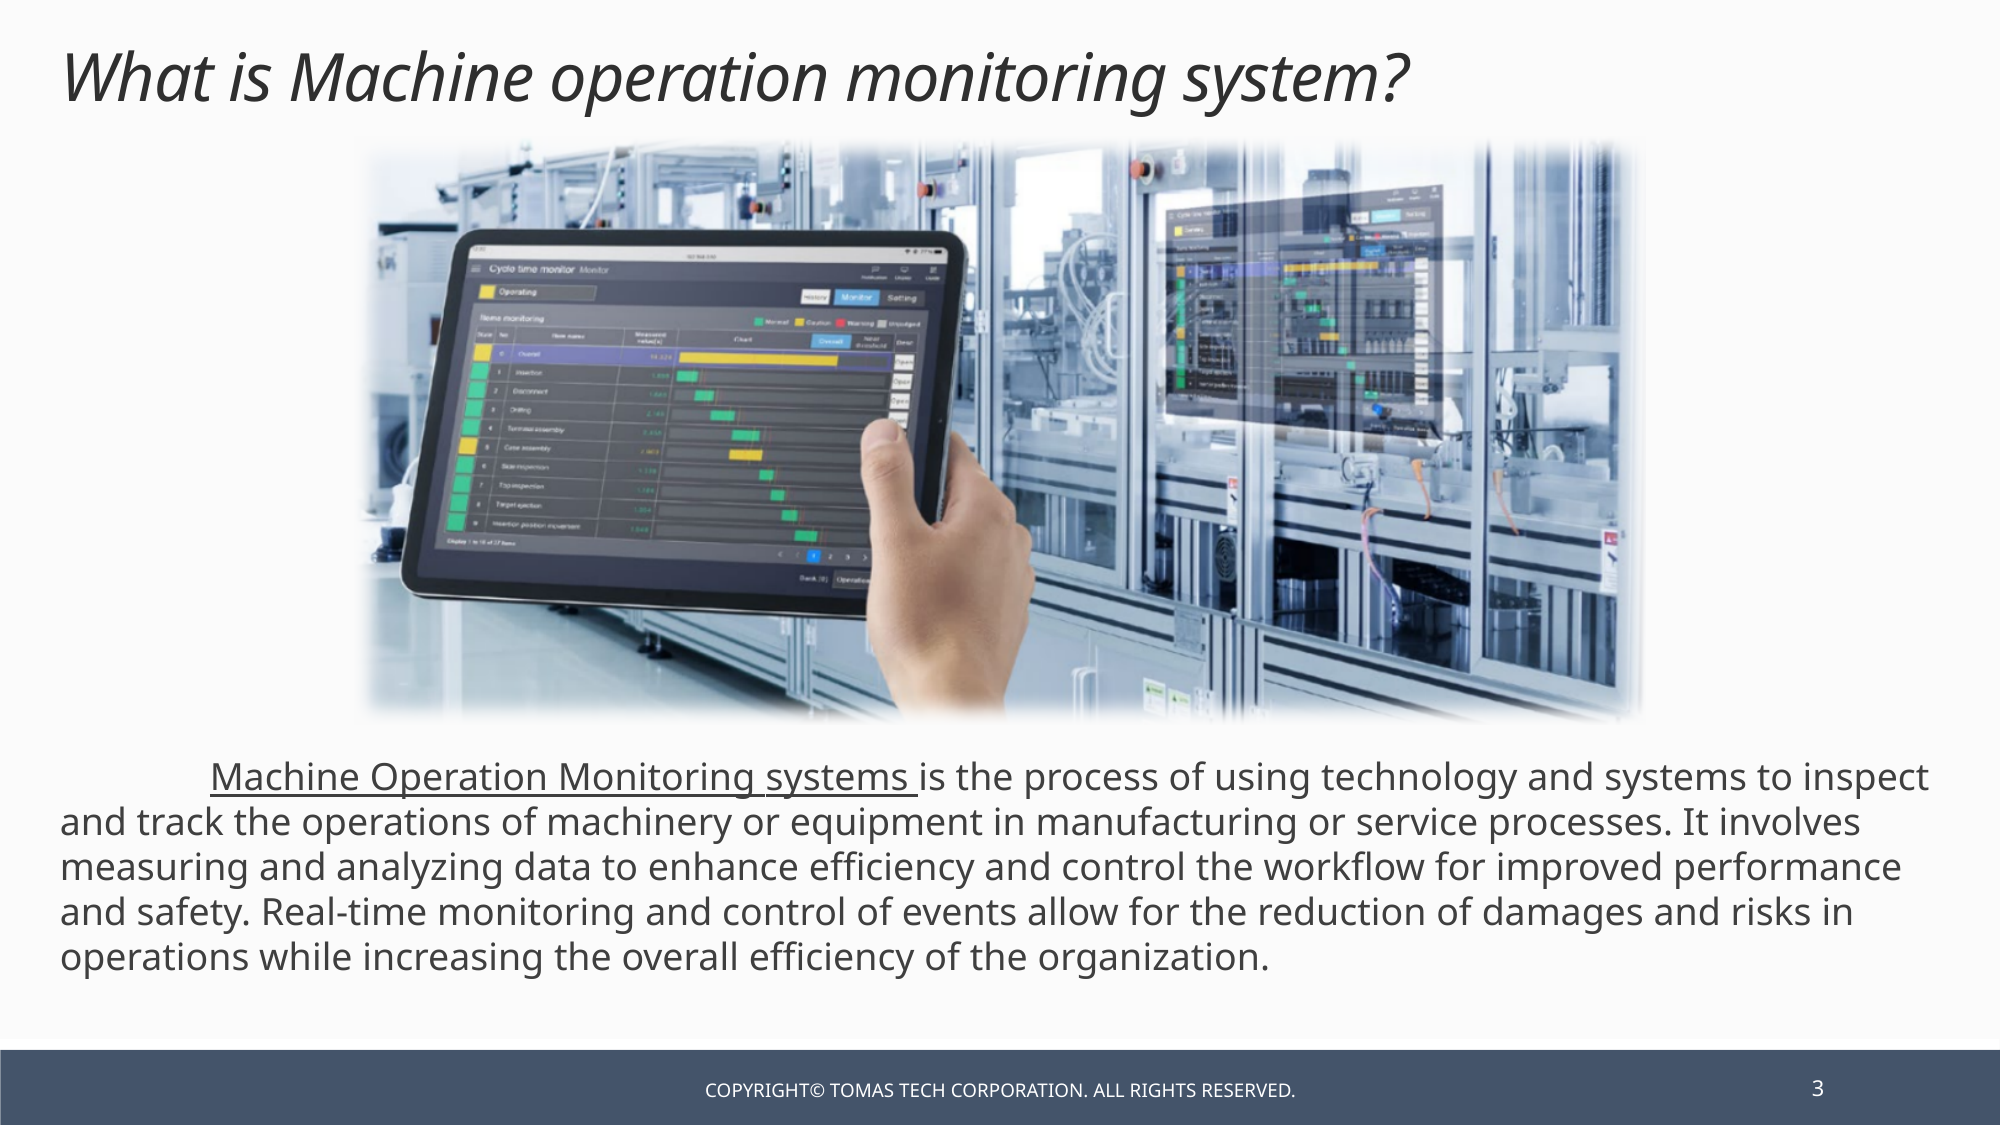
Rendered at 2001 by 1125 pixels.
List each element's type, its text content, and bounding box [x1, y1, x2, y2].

slide_number 3 [1624, 1059, 1840, 1120]
text_box Machine Operation Monitoring systems is the process of using technology and systems to inspect and track the operations of machinery or equipment in manufacturing or service processes. It involves measuring and analyzing data to enhance efficiency and control the workflow for improved performance and safety. Real-time monitoring and control of events allow for the reduction of damages and risks in operations while increasing the overall efficiency of the organization. [45, 745, 1955, 986]
text_box What is Machine operation monitoring system? [45, 26, 1955, 137]
footer COPYRIGHT© TOMAS TECH CORPORATION. ALL RIGHTS RESERVED. [604, 1059, 1396, 1120]
picture [353, 135, 1647, 725]
